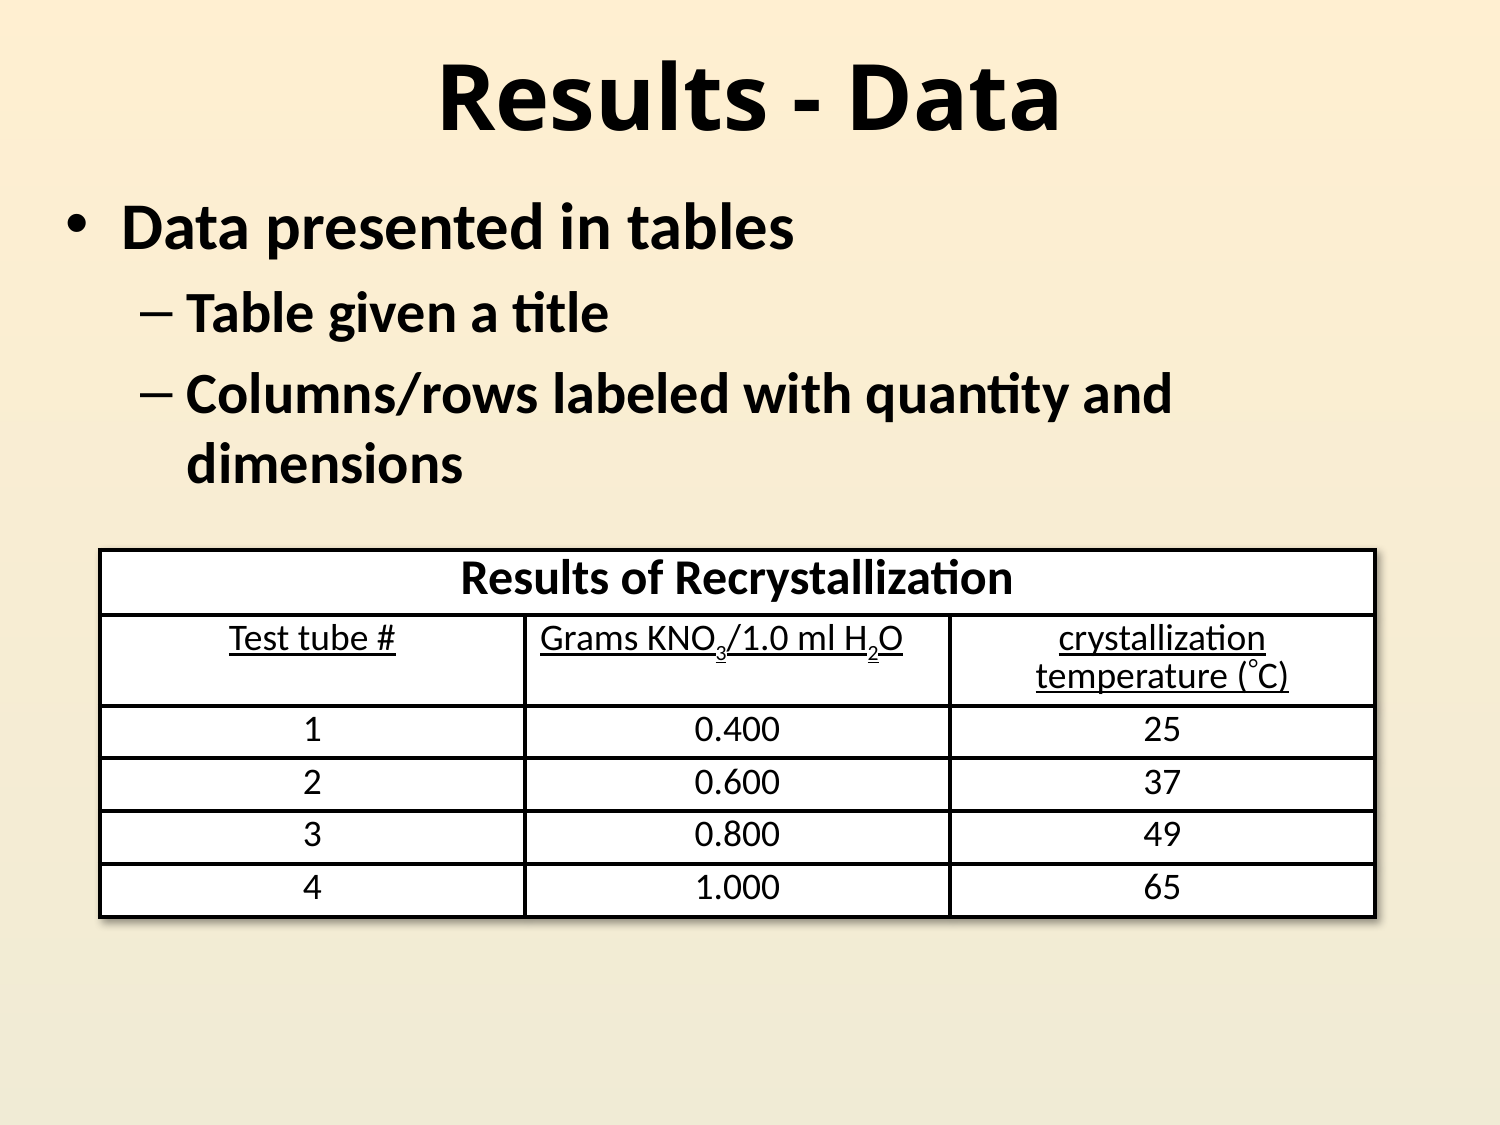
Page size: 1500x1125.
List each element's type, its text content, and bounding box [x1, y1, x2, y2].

table_cell 2 [102, 760, 523, 809]
table_cell crystallization temperature (C) [952, 617, 1373, 704]
table_cell 49 [952, 813, 1373, 862]
table_cell Grams KNO3/1.0 ml H2O [527, 617, 948, 704]
table_cell 1.000 [527, 866, 948, 915]
table_cell 25 [952, 708, 1373, 756]
table_cell 4 [102, 866, 523, 915]
list Data presented in tables Table given a title Columns/rows labeled with quantity and dimensions [50, 174, 1438, 525]
table_header Results of Recrystallization [102, 552, 1373, 613]
title Results - Data [75, 0, 1425, 174]
table_cell 0.400 [527, 708, 948, 756]
table_cell 0.600 [527, 760, 948, 809]
table_cell 37 [952, 760, 1373, 809]
table_cell 65 [952, 866, 1373, 915]
table_cell 0.800 [527, 813, 948, 862]
table_cell 1 [102, 708, 523, 756]
table_cell Test tube # [102, 617, 523, 704]
table_cell 3 [102, 813, 523, 862]
